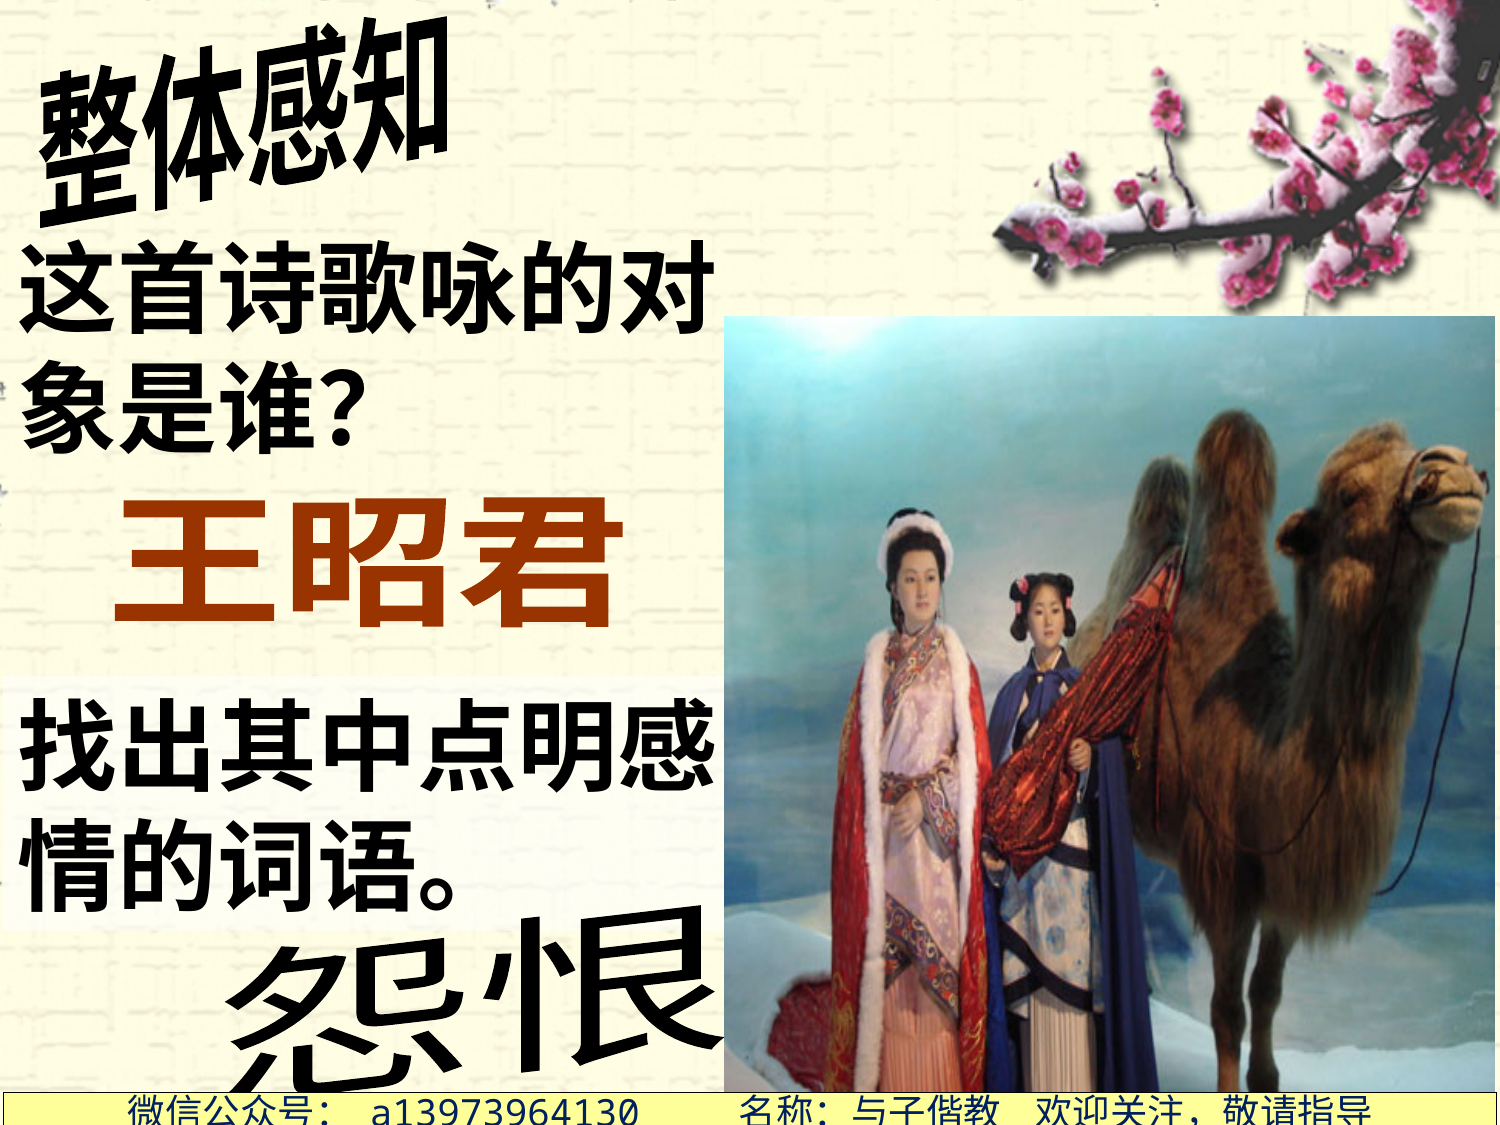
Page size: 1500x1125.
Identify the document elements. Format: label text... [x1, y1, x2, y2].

text_box 这首诗歌咏的对象是谁？ [2, 217, 736, 473]
text_box 微信公众号： a13973964130 名称：与子偕教 欢迎关注，敬请指导 [3, 1092, 1497, 1125]
text_box 找出其中点明感情的词语。 [2, 676, 719, 931]
picture [0, 0, 1500, 1125]
